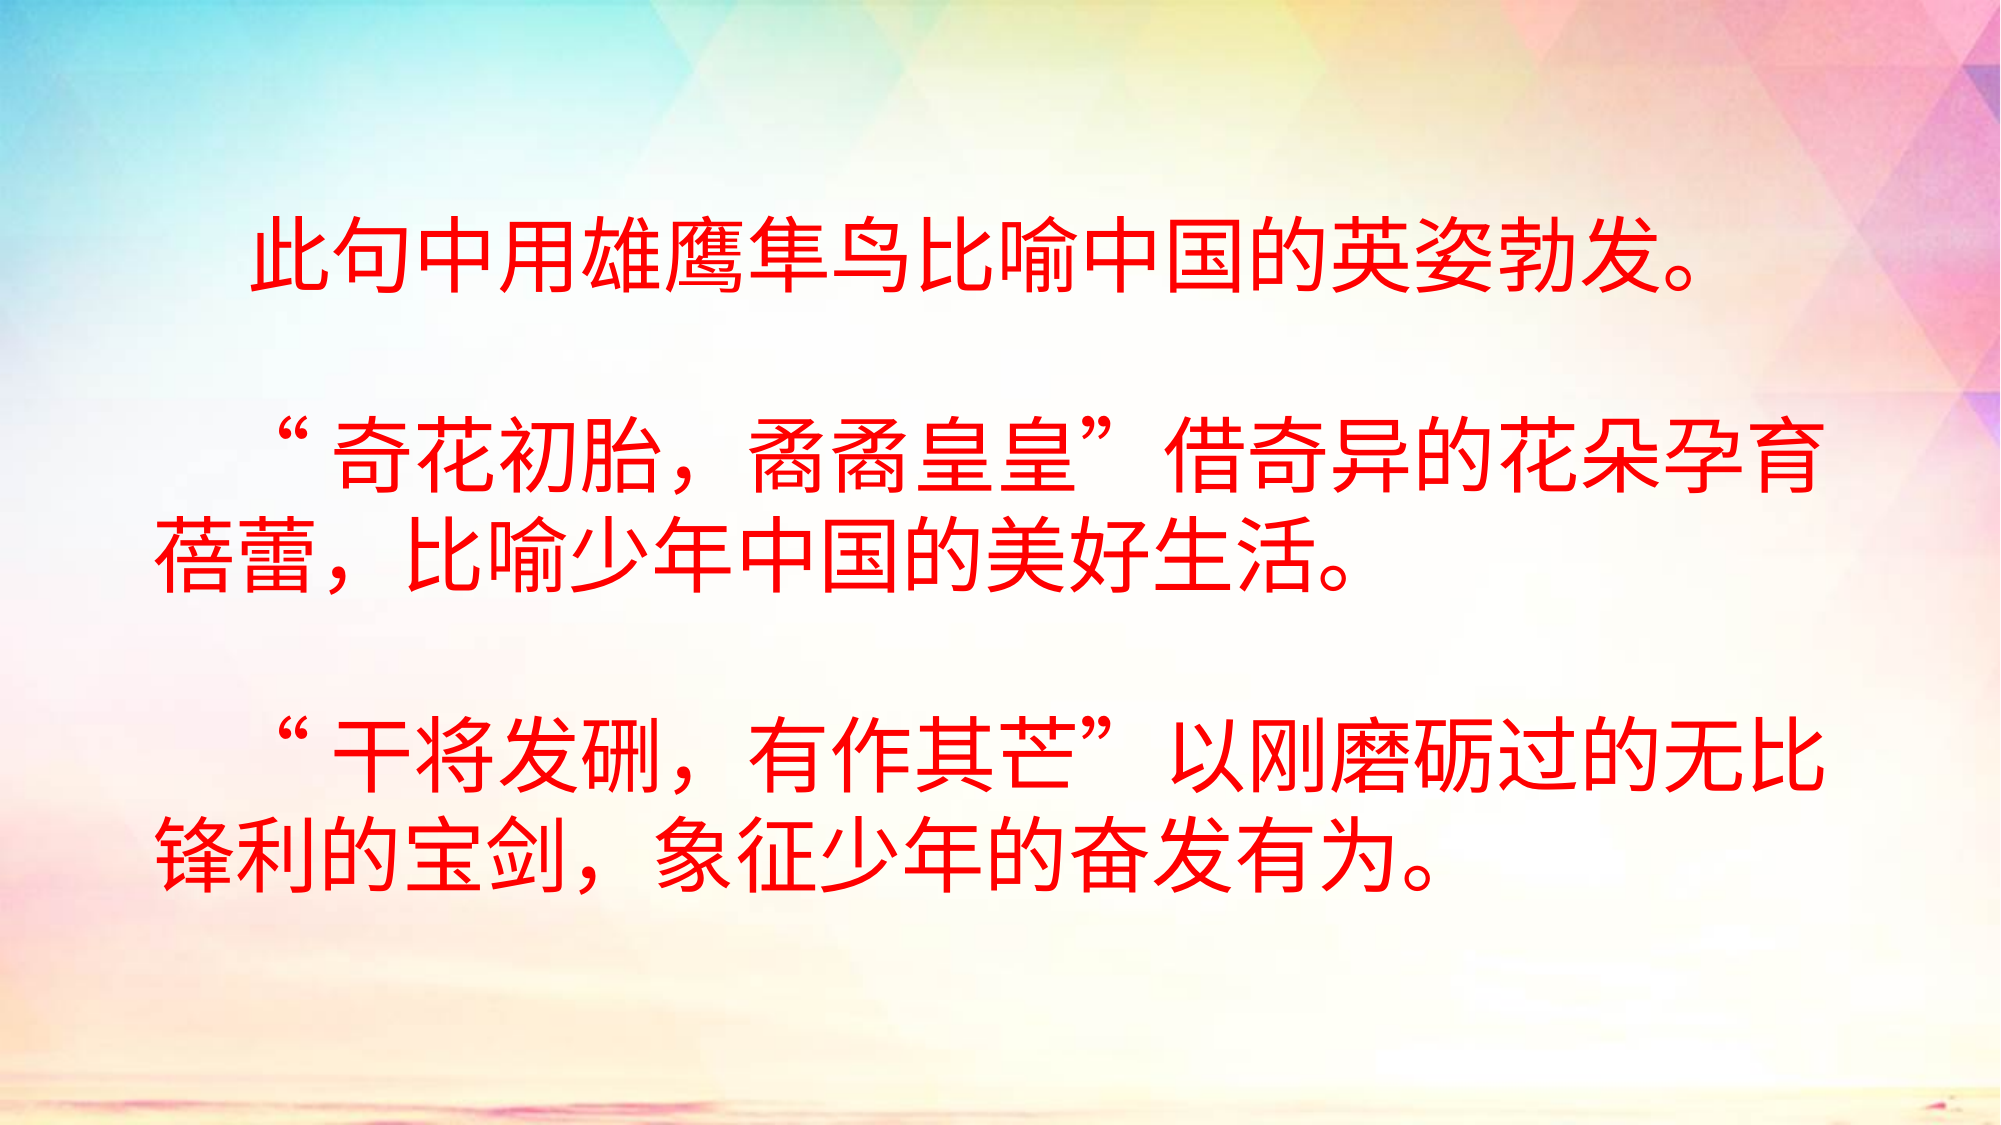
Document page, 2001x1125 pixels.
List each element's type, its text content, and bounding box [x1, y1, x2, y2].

text_box 此句中用雄鹰隼鸟比喻中国的英姿勃发。 “奇花初胎，矞矞皇皇”借奇异的花朵孕育蓓蕾，比喻少年中国的美好生活。 “干将发硎，有作其芒”以刚磨砺过的无比锋利的宝剑，象征少年的奋发有为。 [137, 196, 1916, 1011]
picture [0, 0, 2001, 1125]
